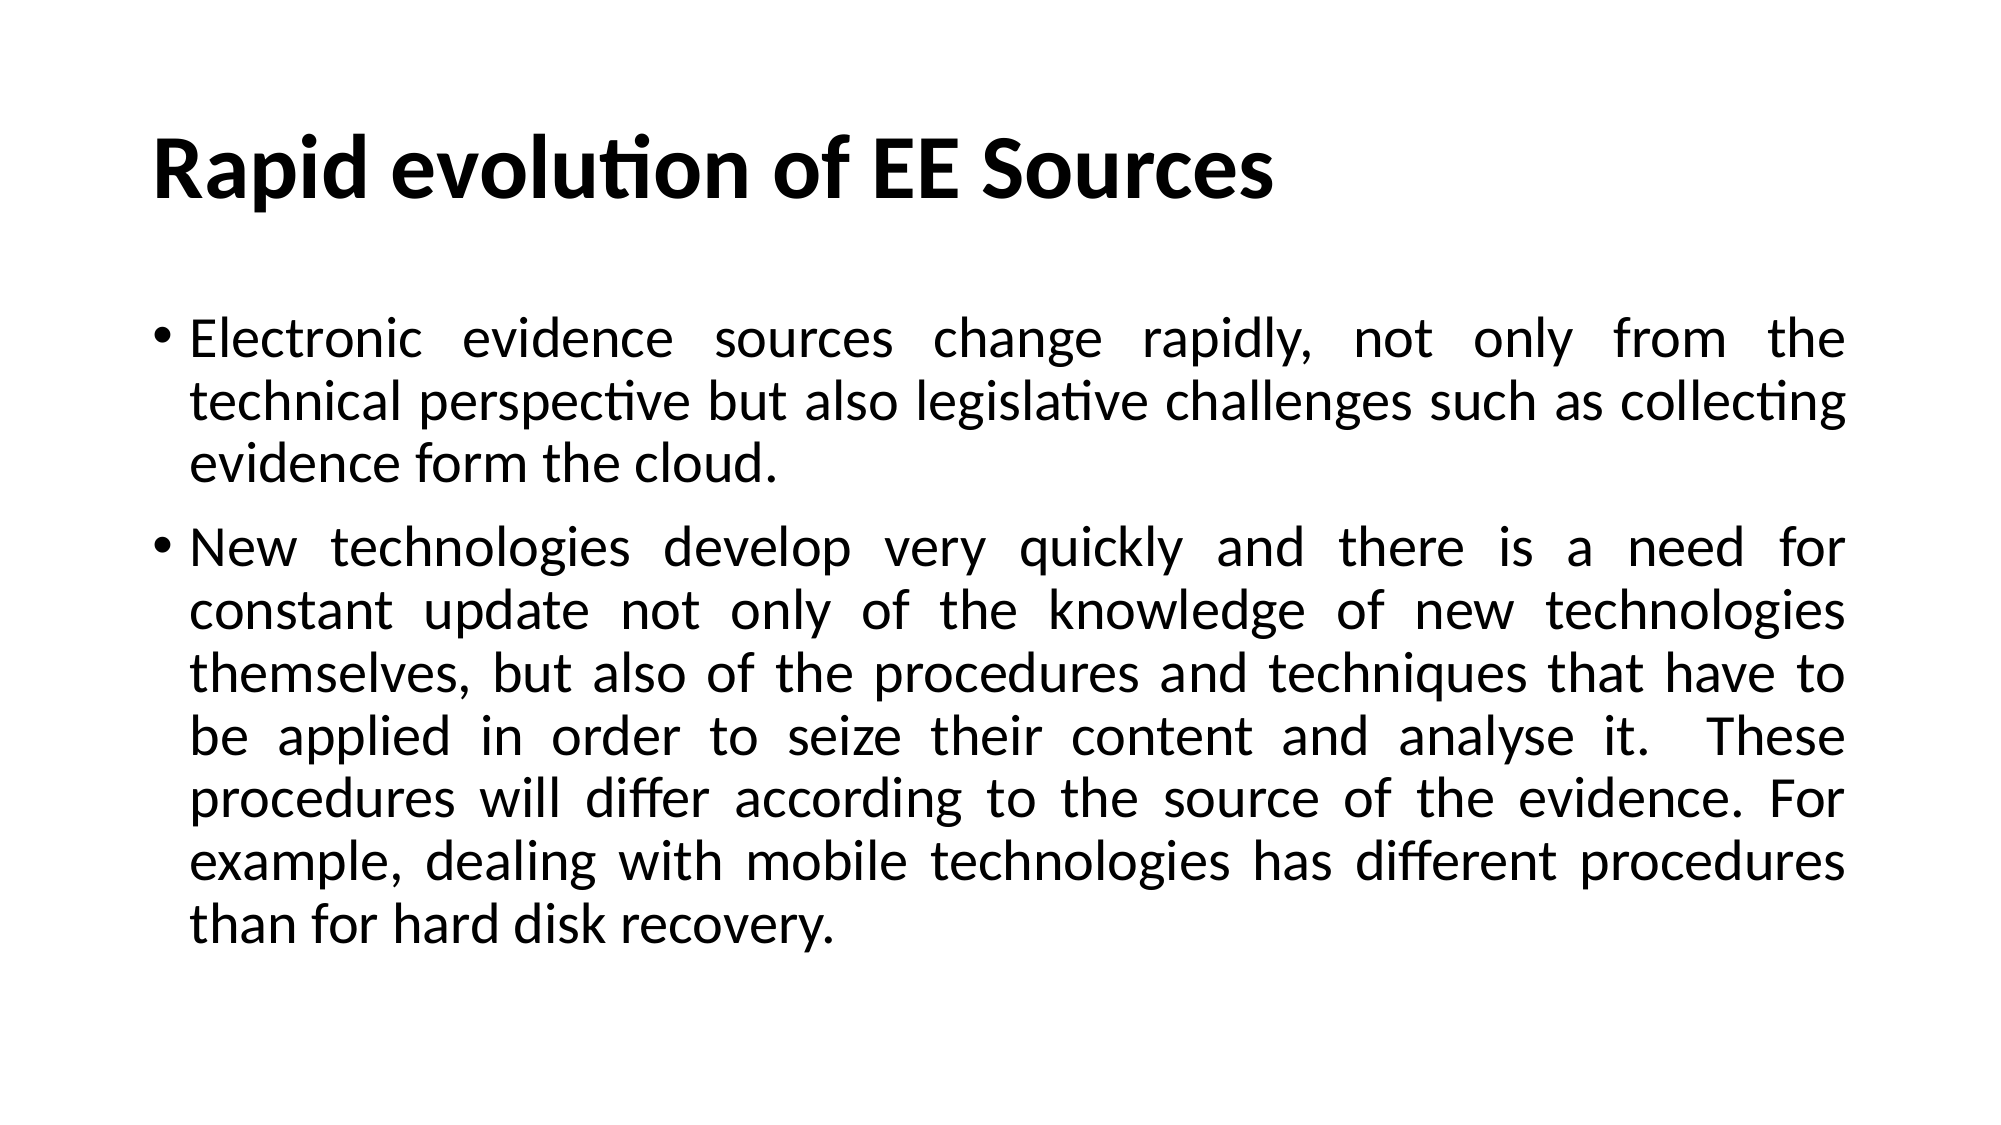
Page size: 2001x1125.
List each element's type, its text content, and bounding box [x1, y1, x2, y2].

list Electronic evidence sources change rapidly, not only from the technical perspective but also legislative challenges such as collecting evidence form the cloud. New technologies develop very quickly and there is a need for constant update not only of the knowledge of new technologies themselves, but also of the procedures and techniques that have to be applied in order to seize their content and analyse it. These procedures will differ according to the source of the evidence. For example, dealing with mobile technologies has different procedures than for hard disk recovery. [137, 299, 1863, 1065]
title Rapid evolution of EE Sources [137, 59, 1863, 278]
